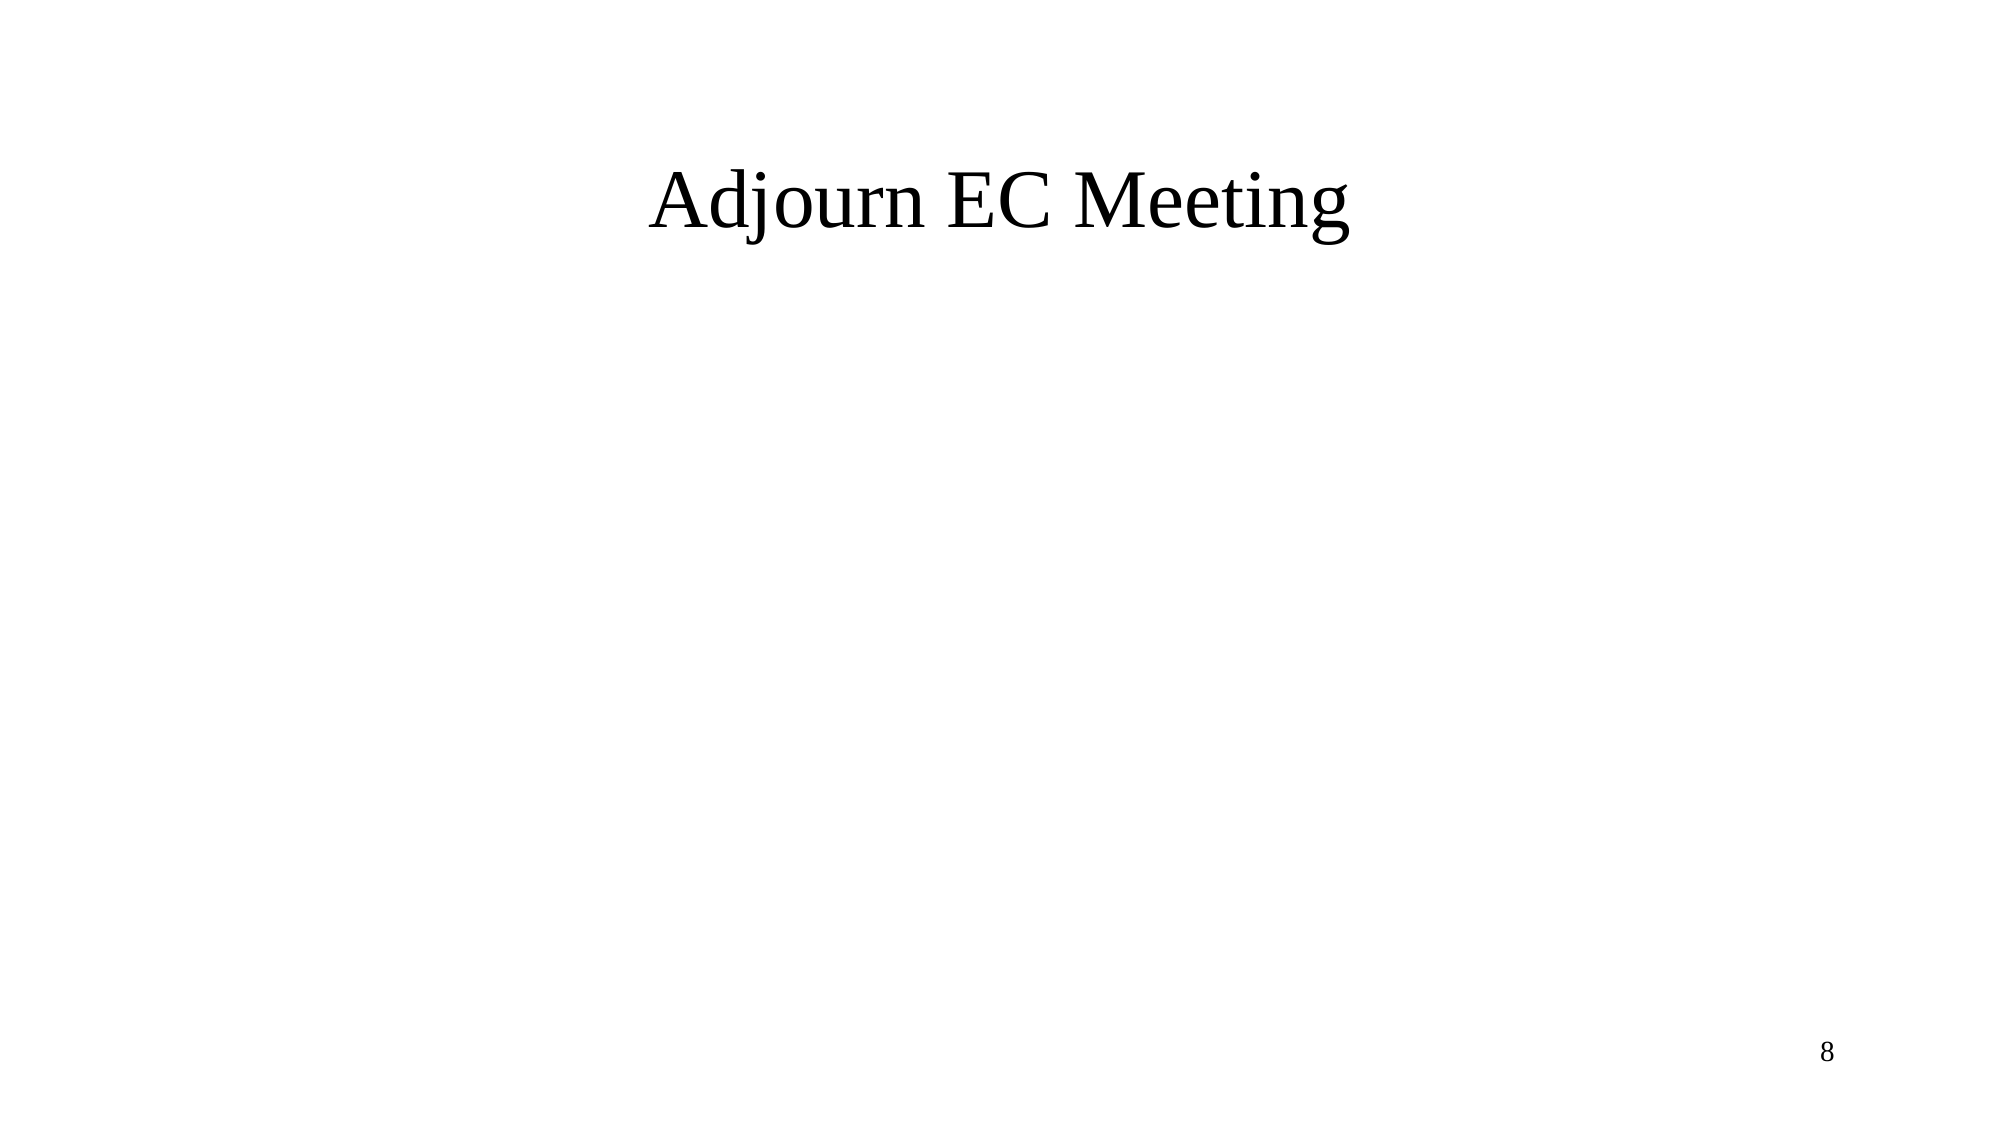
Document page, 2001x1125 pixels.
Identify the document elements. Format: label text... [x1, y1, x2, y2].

title Adjourn EC Meeting [149, 99, 1851, 288]
slide_number 8 [1433, 1024, 1851, 1101]
